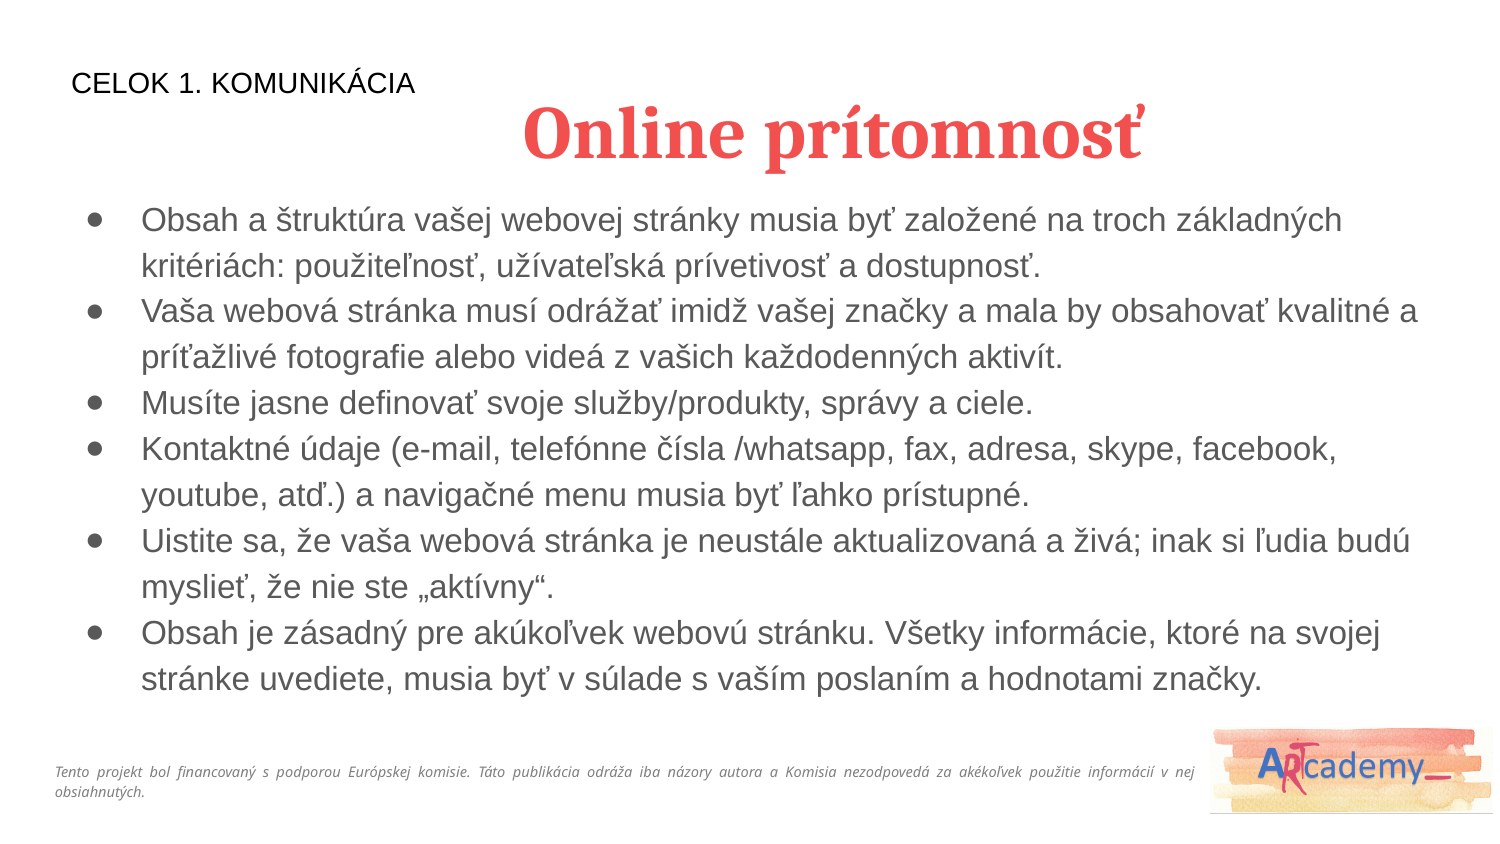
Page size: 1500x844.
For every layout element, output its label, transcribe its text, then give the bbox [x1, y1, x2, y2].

text_box Online prítomnosť [508, 68, 1211, 261]
picture [1210, 709, 1493, 844]
list Obsah a štruktúra vašej webovej stránky musia byť založené na troch základných kritériách: použiteľnosť, užívateľská prívetivosť a dostupnosť. Vaša webová stránka musí odrážať imidž vašej značky a mala by obsahovať kvalitné a príťažlivé fotografie alebo videá z vašich každodenných aktivít. Musíte jasne definovať svoje služby/produkty, správy a ciele. Kontaktné údaje (e-mail, telefónne čísla /whatsapp, fax, adresa, skype, facebook, youtube, atď.) a navigačné menu musia byť ľahko prístupné. Uistite sa, že vaša webová stránka je neustále aktualizovaná a živá; inak si ľudia budú myslieť, že nie ste „aktívny“. Obsah je zásadný pre akúkoľvek webovú stránku. Všetky informácie, ktoré na svojej stránke uvediete, musia byť v súlade s vaším poslaním a hodnotami značky. [51, 176, 1449, 754]
text_box CELOK 1. KOMUNIKÁCIA [56, 56, 477, 107]
text_box Tento projekt bol financovaný s podporou Európskej komisie. Táto publikácia odráža iba názory autora a Komisia nezodpovedá za akékoľvek použitie informácií v nej obsiahnutých. [39, 754, 1205, 799]
